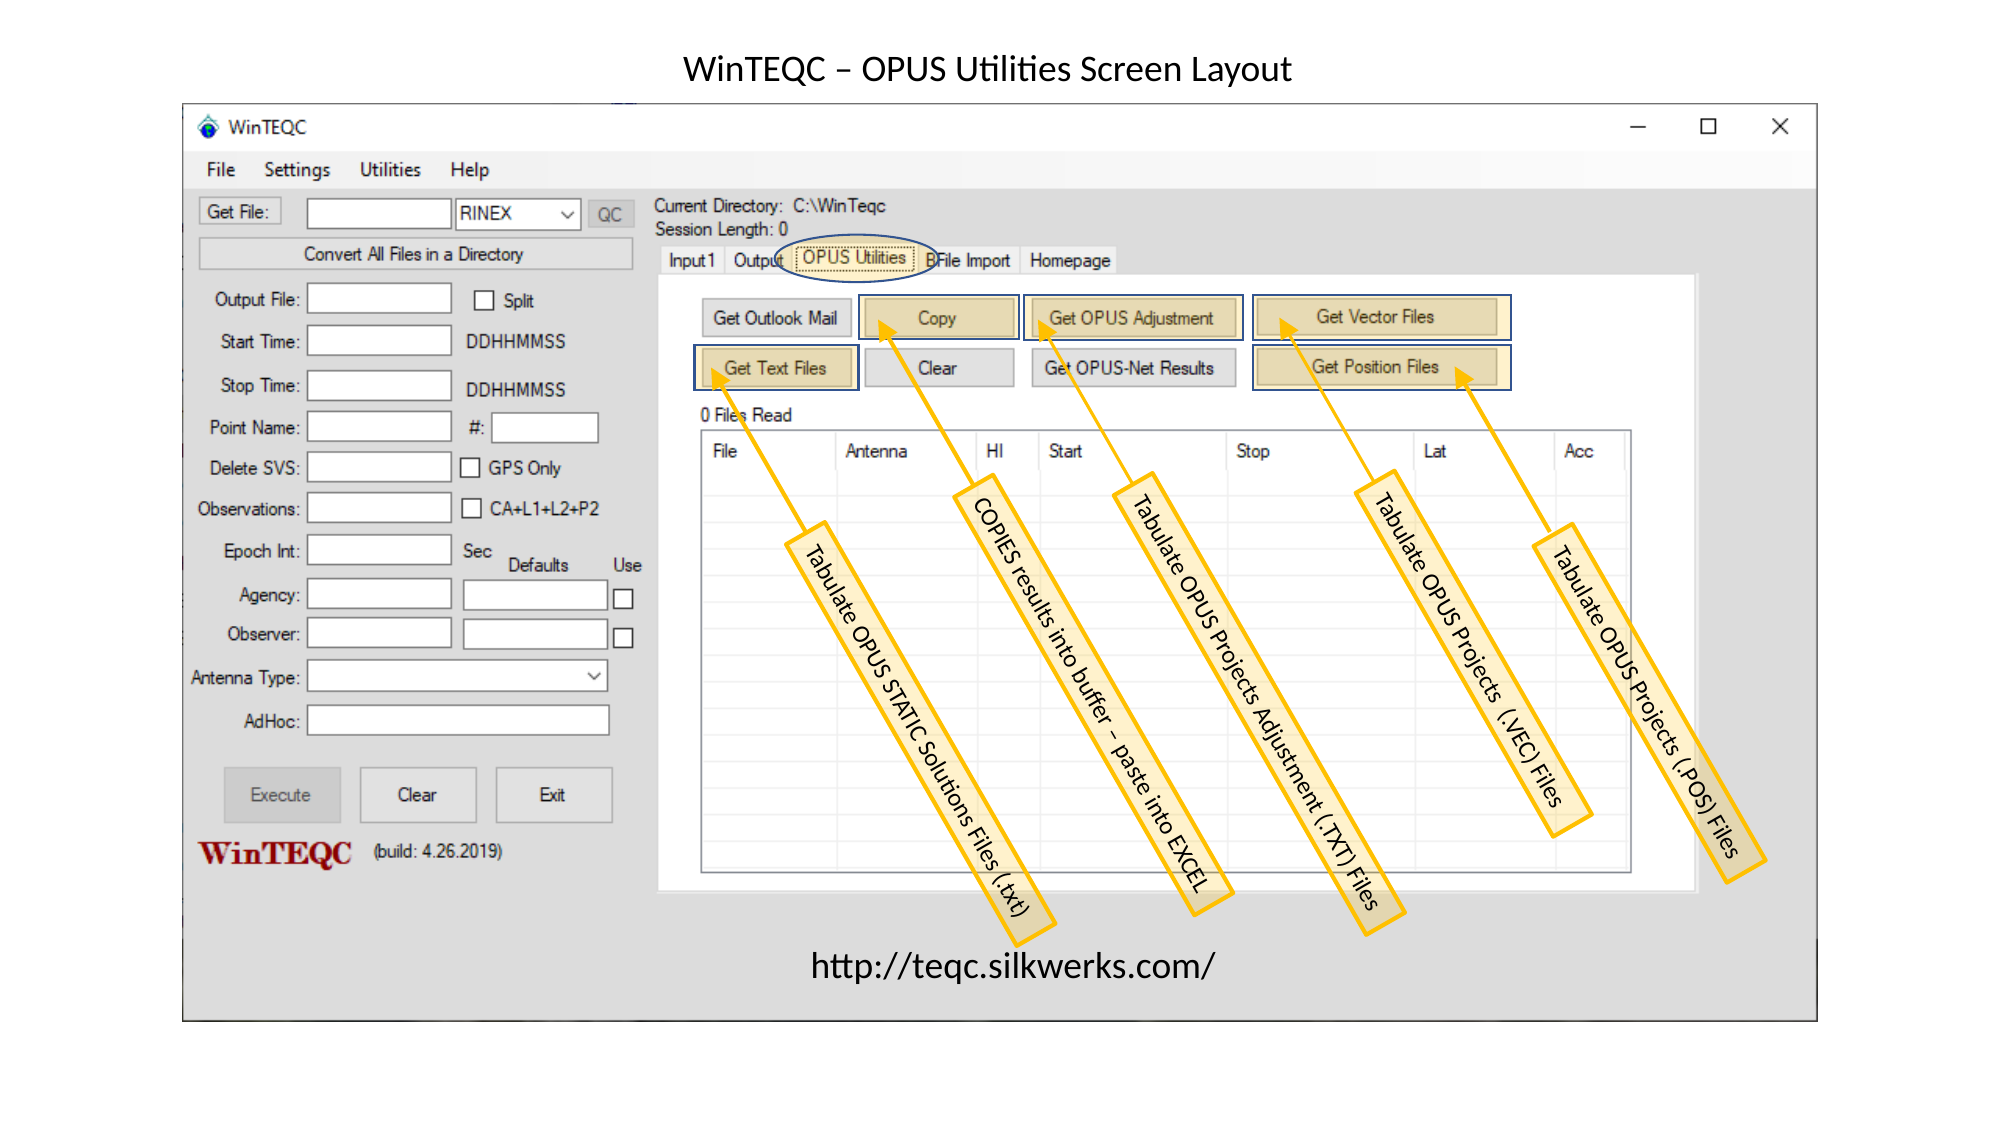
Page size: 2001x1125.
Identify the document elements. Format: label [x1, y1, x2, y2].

text_box [181, 36, 1818, 1022]
